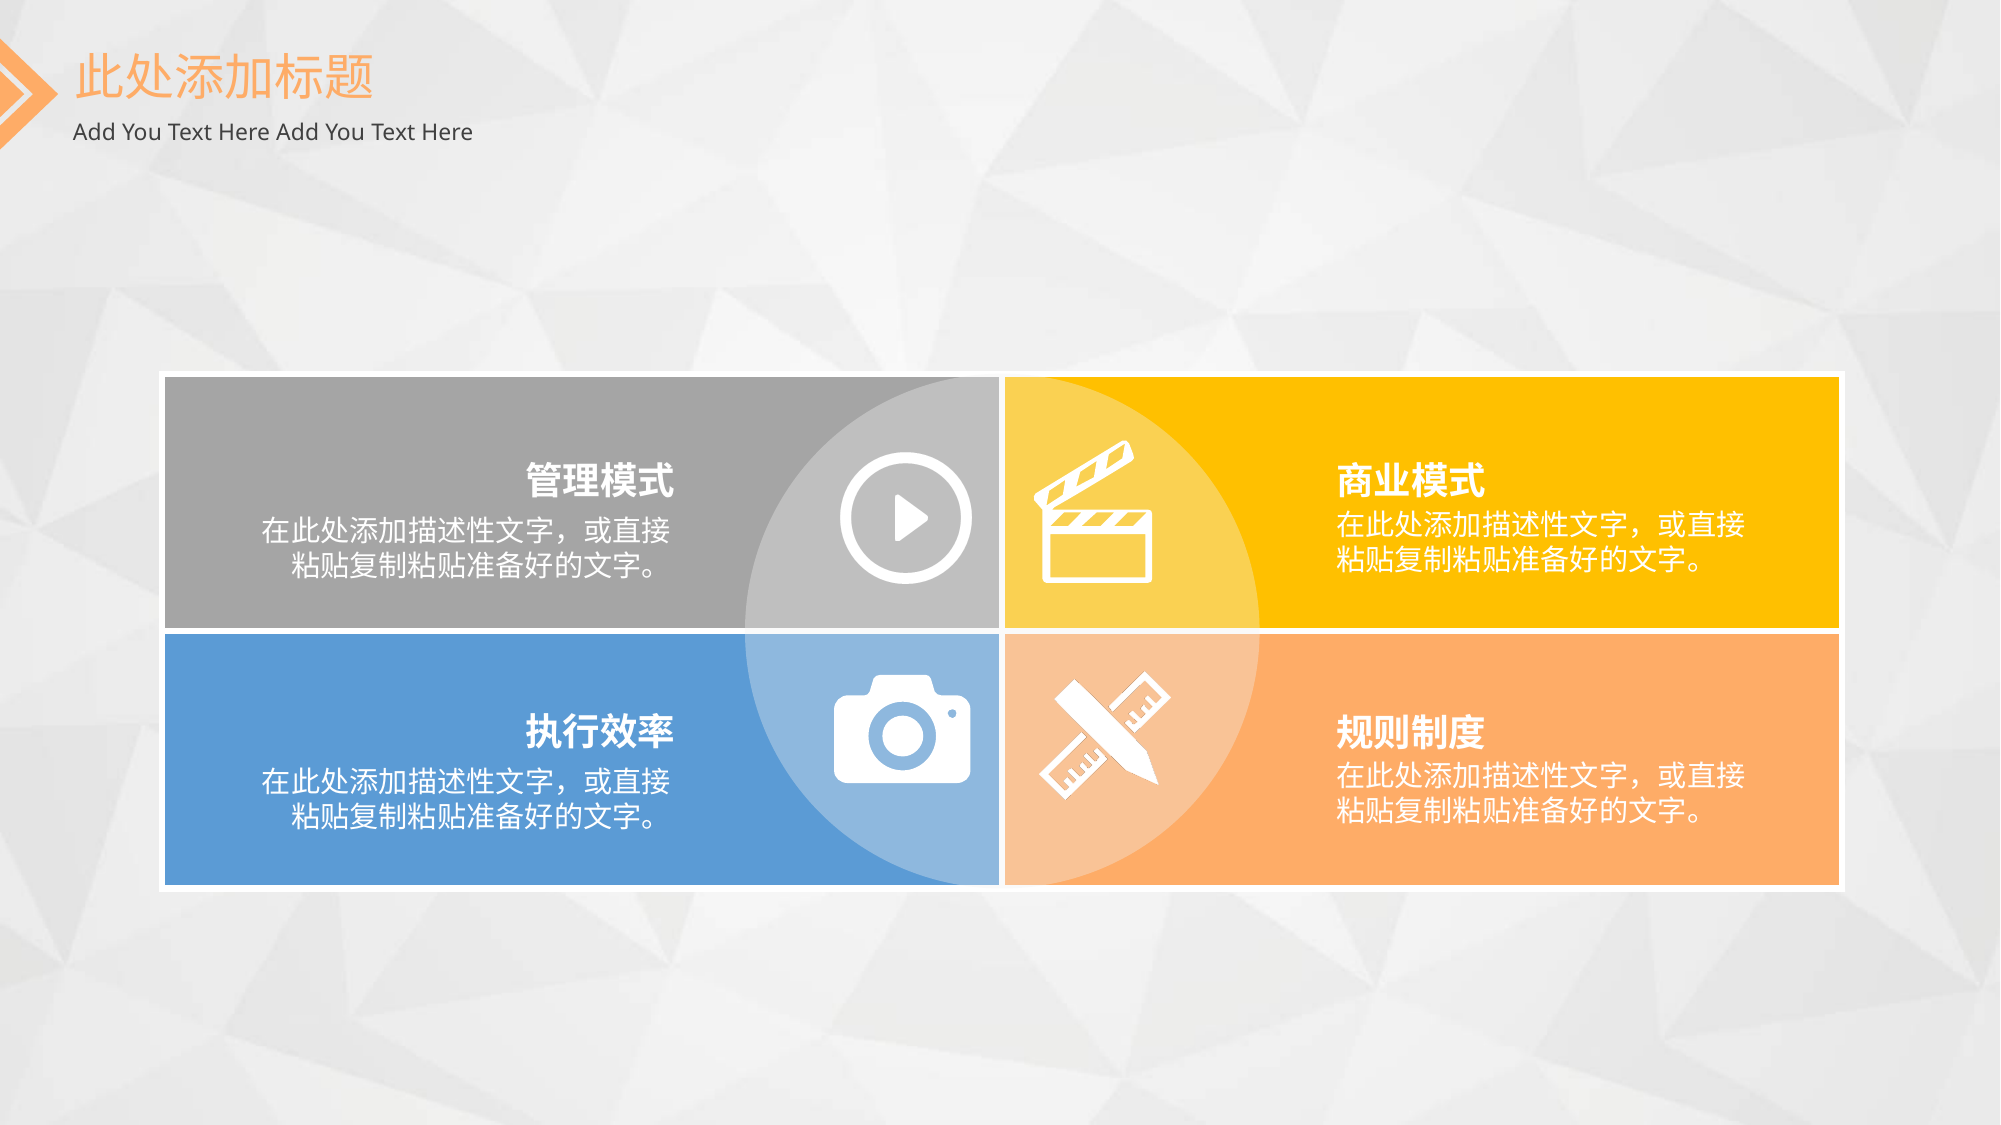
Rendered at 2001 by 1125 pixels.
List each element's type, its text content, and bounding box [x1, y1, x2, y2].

text_box [1016, 373, 1843, 630]
text_box [161, 630, 1001, 890]
text_box 在此处添加描述性文字，或直接粘贴复制粘贴准备好的文字。 [1336, 757, 1771, 828]
text_box 商业模式 [1336, 457, 1720, 503]
text_box 在此处添加描述性文字，或直接粘贴复制粘贴准备好的文字。 [1336, 506, 1771, 577]
text_box [161, 373, 988, 630]
text_box 管理模式 [444, 456, 675, 502]
text_box 在此处添加描述性文字，或直接粘贴复制粘贴准备好的文字。 [261, 511, 672, 582]
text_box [0, 38, 59, 150]
text_box [834, 674, 971, 784]
text_box 执行效率 [444, 708, 675, 754]
text_box 此处添加标题 [59, 38, 390, 101]
picture [0, 0, 2001, 1125]
text_box 在此处添加描述性文字，或直接粘贴复制粘贴准备好的文字。 [261, 763, 672, 834]
text_box 规则制度 [1336, 708, 1720, 754]
text_box [1033, 440, 1153, 583]
text_box Add You Text Here Add You Text Here [58, 101, 517, 153]
text_box [744, 373, 1260, 889]
text_box [1001, 630, 1843, 890]
